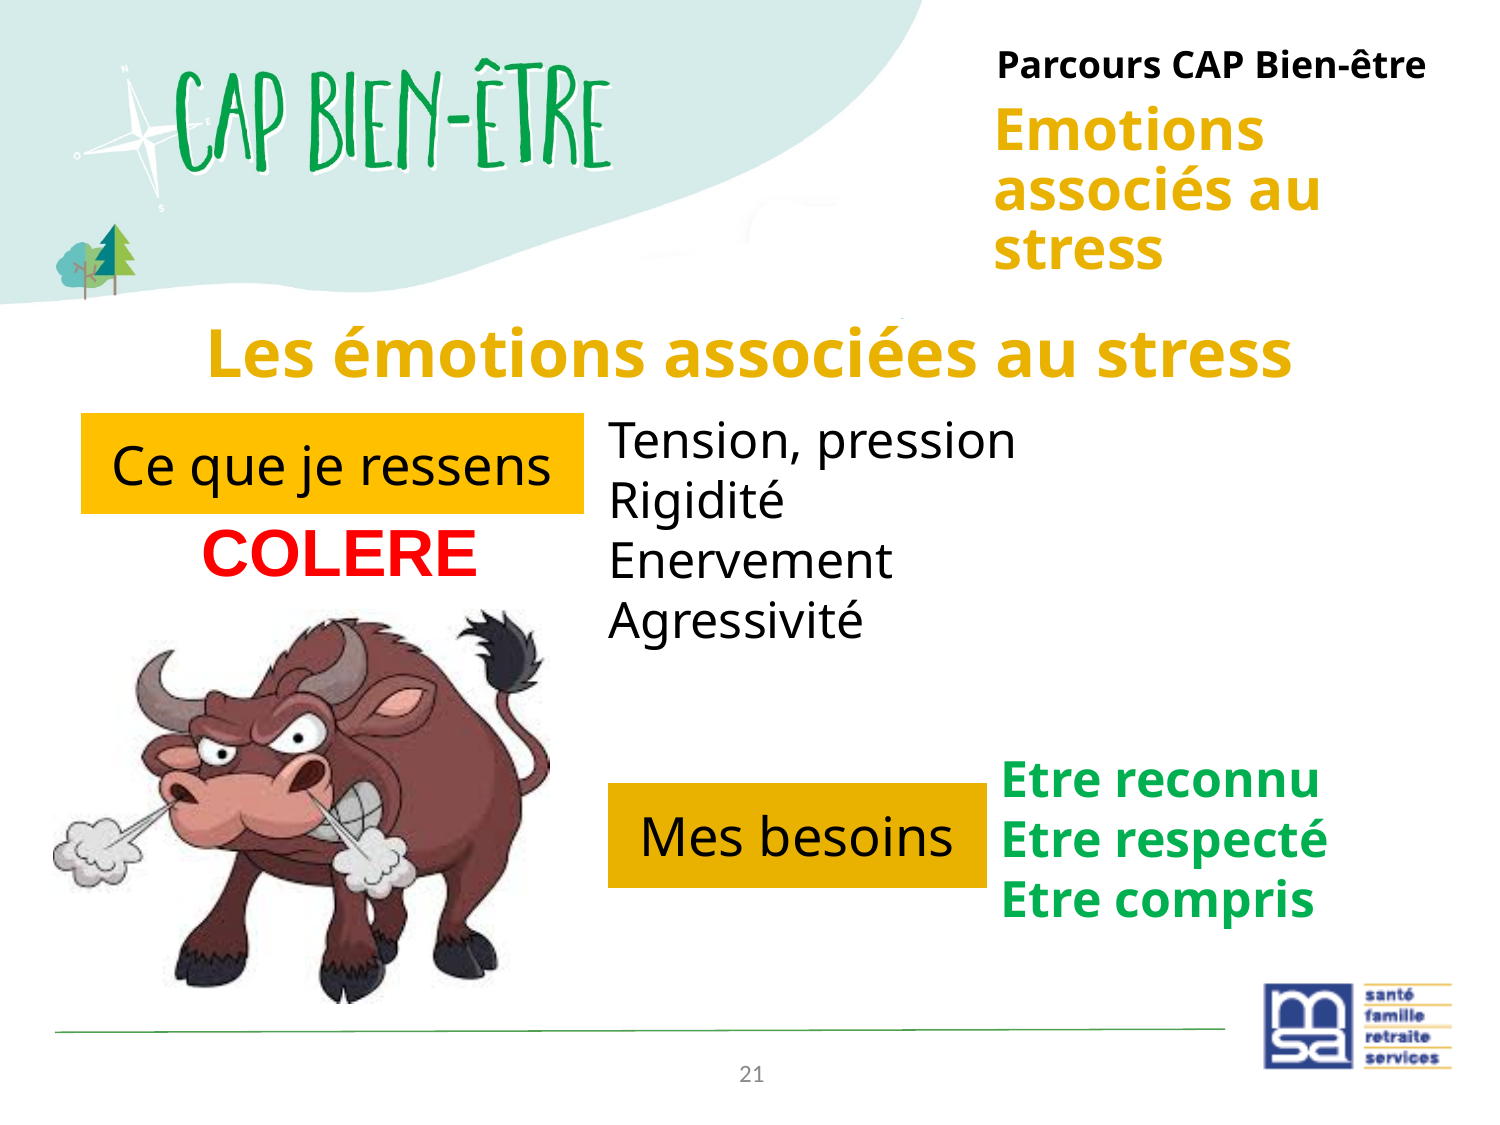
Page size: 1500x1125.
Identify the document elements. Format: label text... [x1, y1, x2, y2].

text_box Etre reconnu Etre respecté Etre compris [986, 740, 1460, 953]
picture [0, 0, 941, 320]
text_box Mes besoins [608, 783, 987, 887]
text_box Les émotions associées au stress [0, 305, 1500, 409]
text_box Tension, pression Rigidité Enervement Agressivité [608, 409, 1416, 678]
picture [1250, 929, 1476, 1125]
text_box Ce que je ressens [79, 412, 585, 516]
text_box COLERE [186, 502, 644, 597]
slide_number – 21 [560, 1027, 1245, 1042]
text_box Emotions associés au stress [945, 117, 1412, 268]
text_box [54, 1028, 1226, 1033]
picture [52, 609, 550, 1004]
text_box Parcours CAP Bien-être [968, 34, 1455, 94]
text_box 21 [54, 1042, 1245, 1103]
